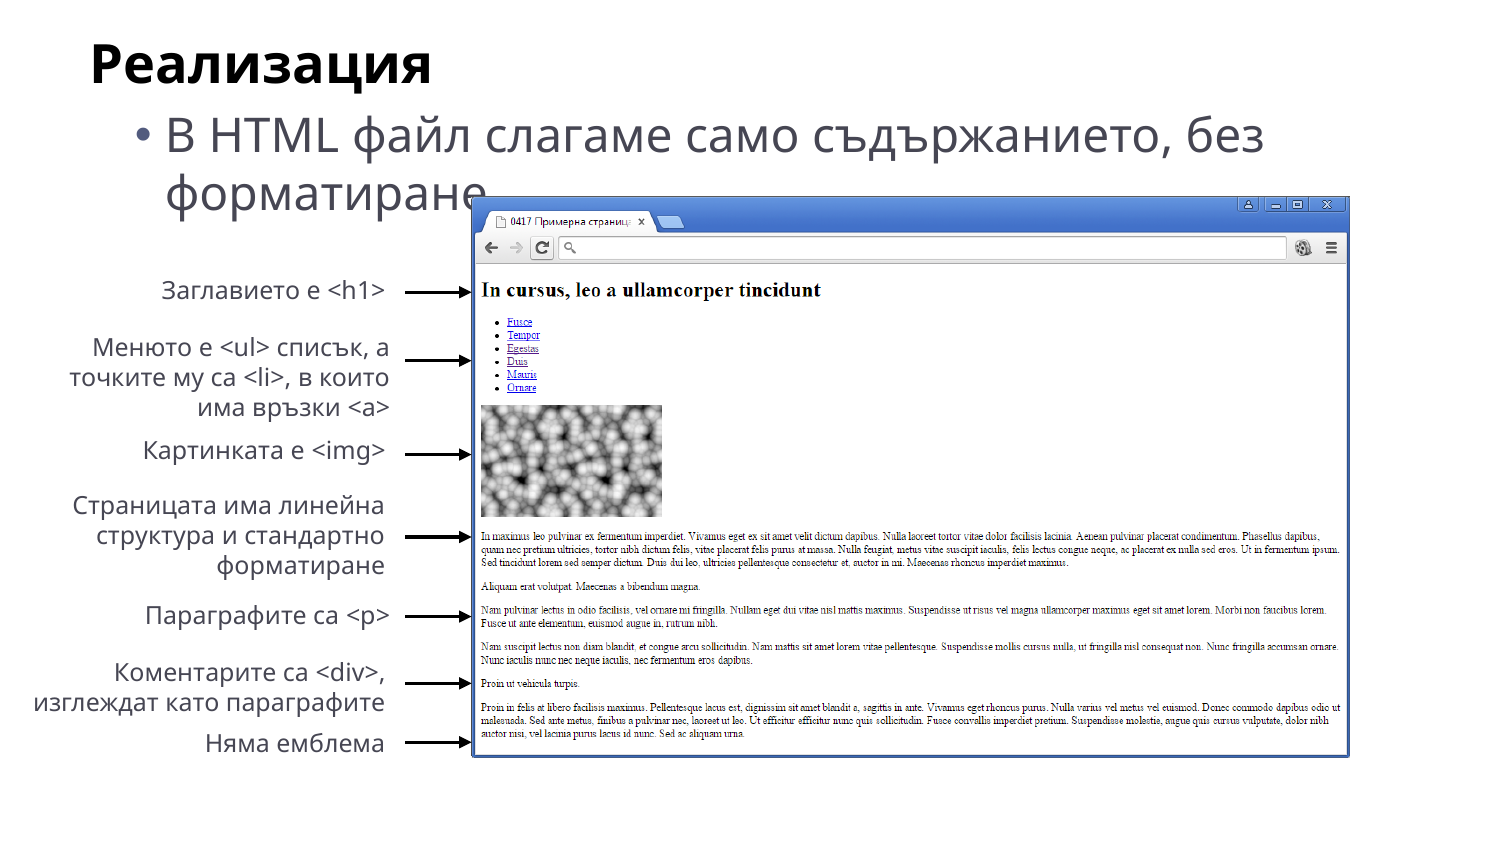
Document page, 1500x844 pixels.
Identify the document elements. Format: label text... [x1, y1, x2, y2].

text_box Страницата има линейна структура и стандартно форматиране [0, 481, 401, 587]
text_box Параграфите са <p> [2, 592, 405, 636]
picture [471, 196, 1351, 759]
text_box Заглавието е <h1> [119, 267, 401, 323]
list Реализация В HTML файл слагаме само съдържанието, без форматиране [75, 21, 1475, 835]
text_box Няма емблема [119, 720, 401, 766]
text_box Менюто е <ul> списък, а точките му са <li>, в които има връзки <a> [0, 324, 405, 398]
text_box Картинката е <img> [119, 427, 401, 473]
text_box Коментарите са <div>, изглеждат като параграфите [2, 648, 401, 719]
